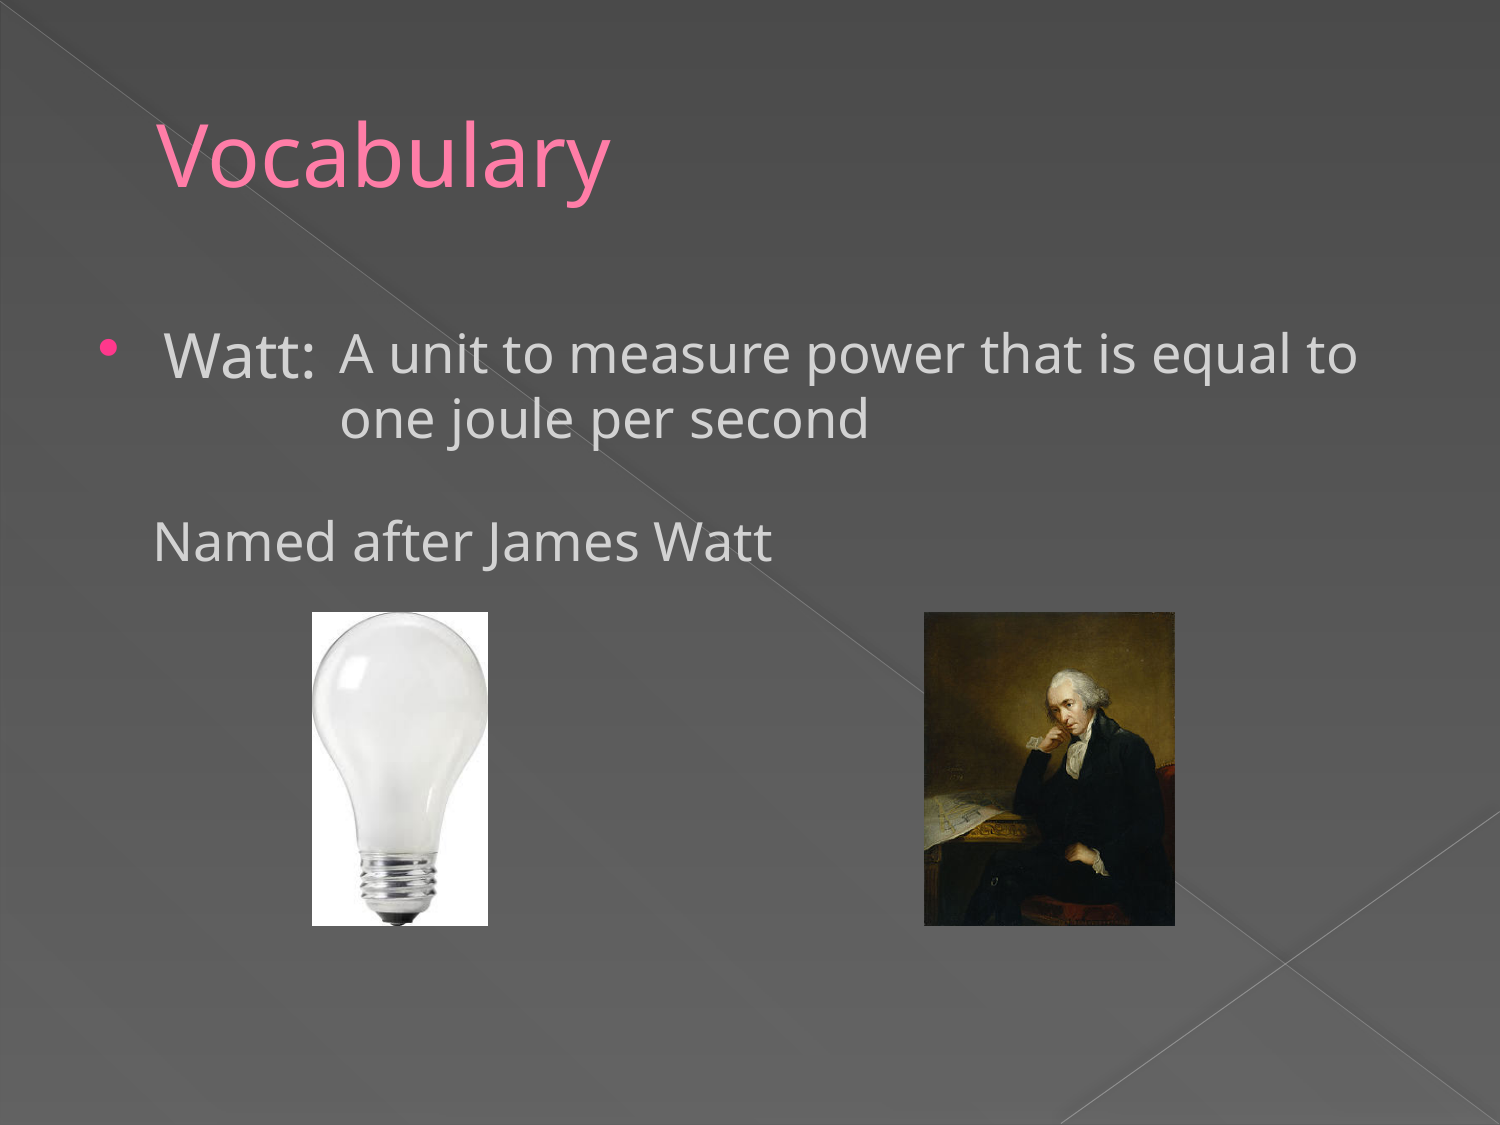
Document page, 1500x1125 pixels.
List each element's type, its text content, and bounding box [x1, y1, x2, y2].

picture [924, 612, 1176, 927]
text_box Named after James Watt [137, 499, 1175, 580]
list Watt: [75, 308, 1425, 425]
picture [312, 612, 488, 927]
title Vocabulary [62, 37, 1413, 267]
text_box A unit to measure power that is equal to one joule per second [324, 312, 1425, 458]
